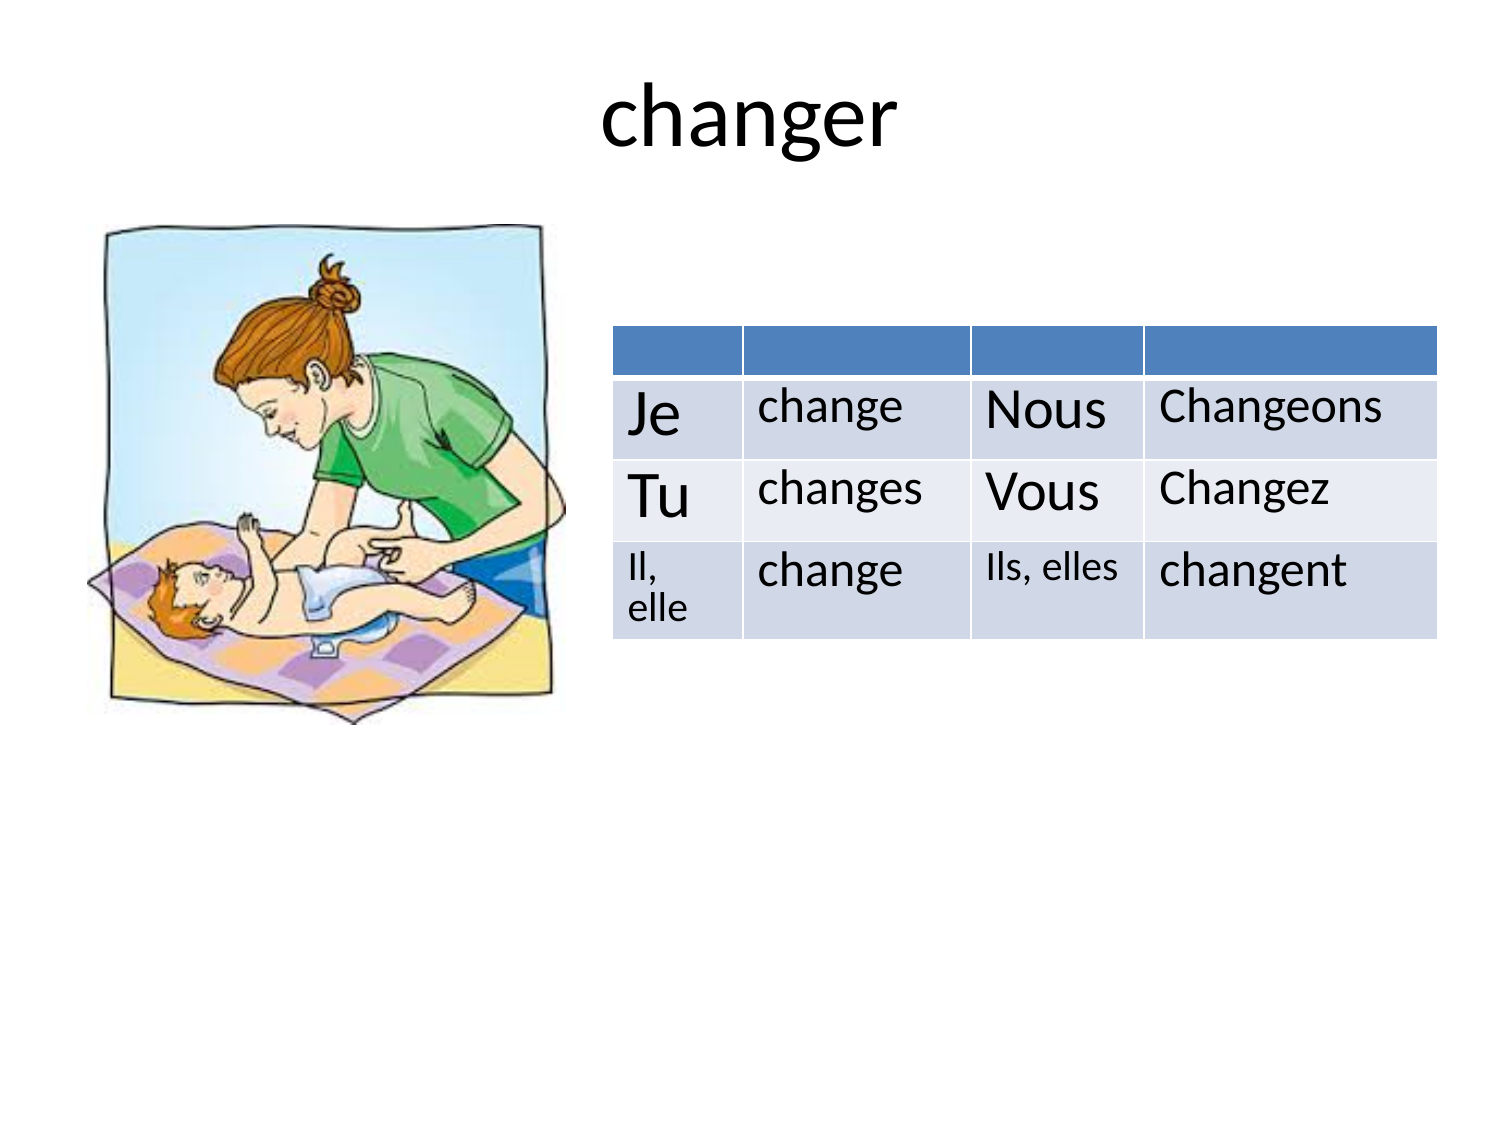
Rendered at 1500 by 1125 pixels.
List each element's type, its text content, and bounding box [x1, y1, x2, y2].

table_cell changent [1145, 542, 1437, 639]
table_cell Changez [1145, 461, 1437, 541]
table_cell Il, elle [613, 542, 742, 639]
table_header [613, 326, 742, 375]
title changer [75, 45, 1425, 175]
table_cell Tu [613, 461, 742, 541]
table_cell Vous [972, 461, 1143, 541]
table_header [744, 326, 970, 375]
table_cell Ils, elles [972, 542, 1143, 639]
table_cell Je [613, 381, 742, 459]
table_cell change [744, 542, 970, 639]
table_cell change [744, 381, 970, 459]
table_header [972, 326, 1143, 375]
table_cell Nous [972, 381, 1143, 459]
table_header [1145, 326, 1437, 375]
picture [87, 224, 567, 726]
table_cell changes [744, 461, 970, 541]
table_cell Changeons [1145, 381, 1437, 459]
